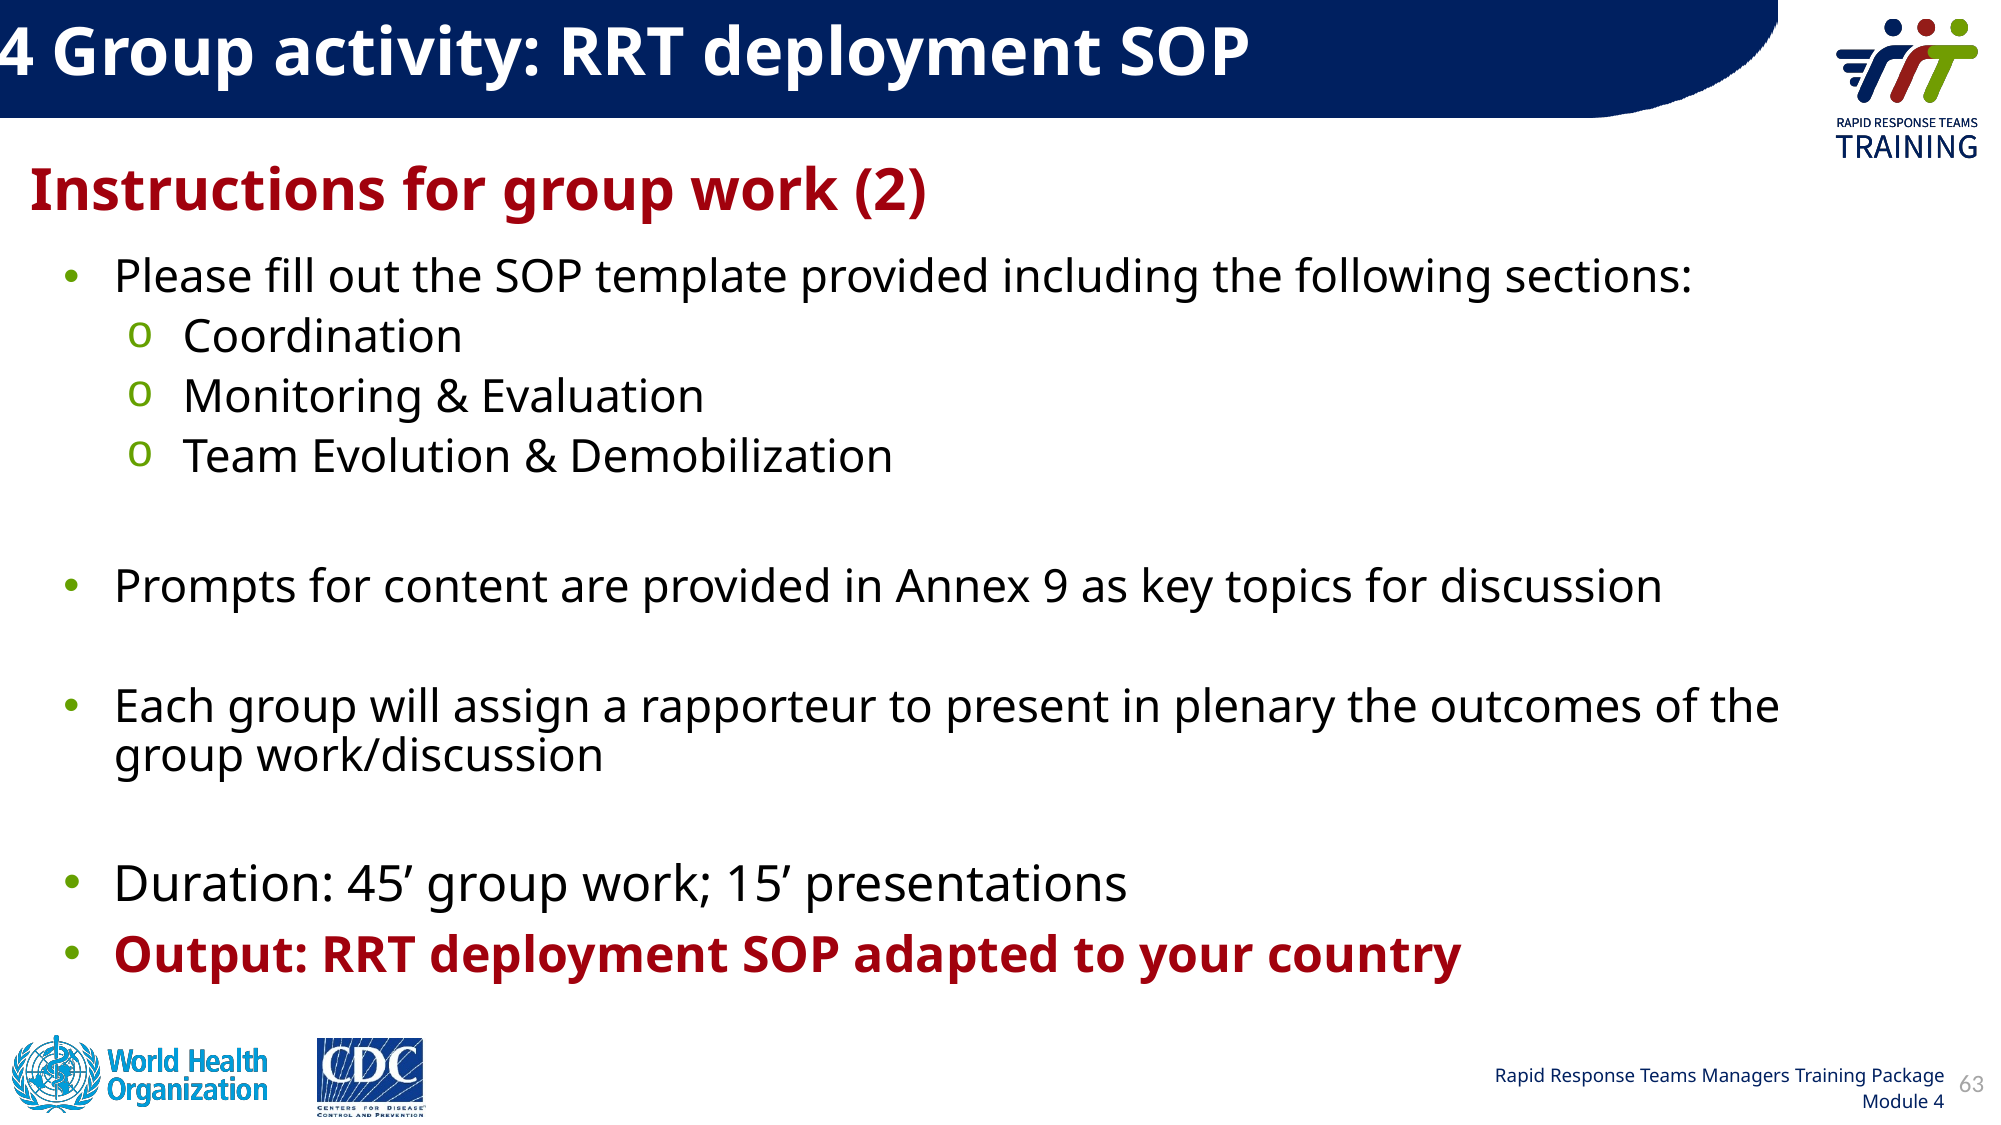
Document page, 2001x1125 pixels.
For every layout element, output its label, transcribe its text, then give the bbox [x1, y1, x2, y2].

slide_number 63 [1943, 1059, 2000, 1113]
text_box Please fill out the SOP template provided including the following sections: Coordination Monitoring & Evaluation Team Evolution & Demobilization Prompts for content are provided in Annex 9 as key topics for discussion Each group will assign a rapporteur to present in plenary the outcomes of the group work/discussion Duration: 45’ group work; 15’ presentations Output: RRT deployment SOP adapted to your country [42, 245, 1888, 1060]
picture [22, 1062, 26, 1077]
picture [12, 1083, 48, 1113]
picture [1835, 19, 1978, 167]
picture [71, 1060, 90, 1091]
picture [24, 1054, 36, 1087]
picture [30, 1083, 37, 1091]
picture [12, 1035, 42, 1068]
picture [36, 1088, 78, 1105]
text_box Instructions for group work (2) [23, 138, 1781, 245]
text_box 4.4 Group activity: RRT deployment SOP [0, 0, 1302, 96]
picture [317, 1060, 426, 1117]
picture [34, 1058, 42, 1078]
picture [64, 1060, 267, 1113]
picture [50, 1108, 62, 1113]
picture [0, 0, 1778, 118]
picture [40, 1062, 47, 1070]
